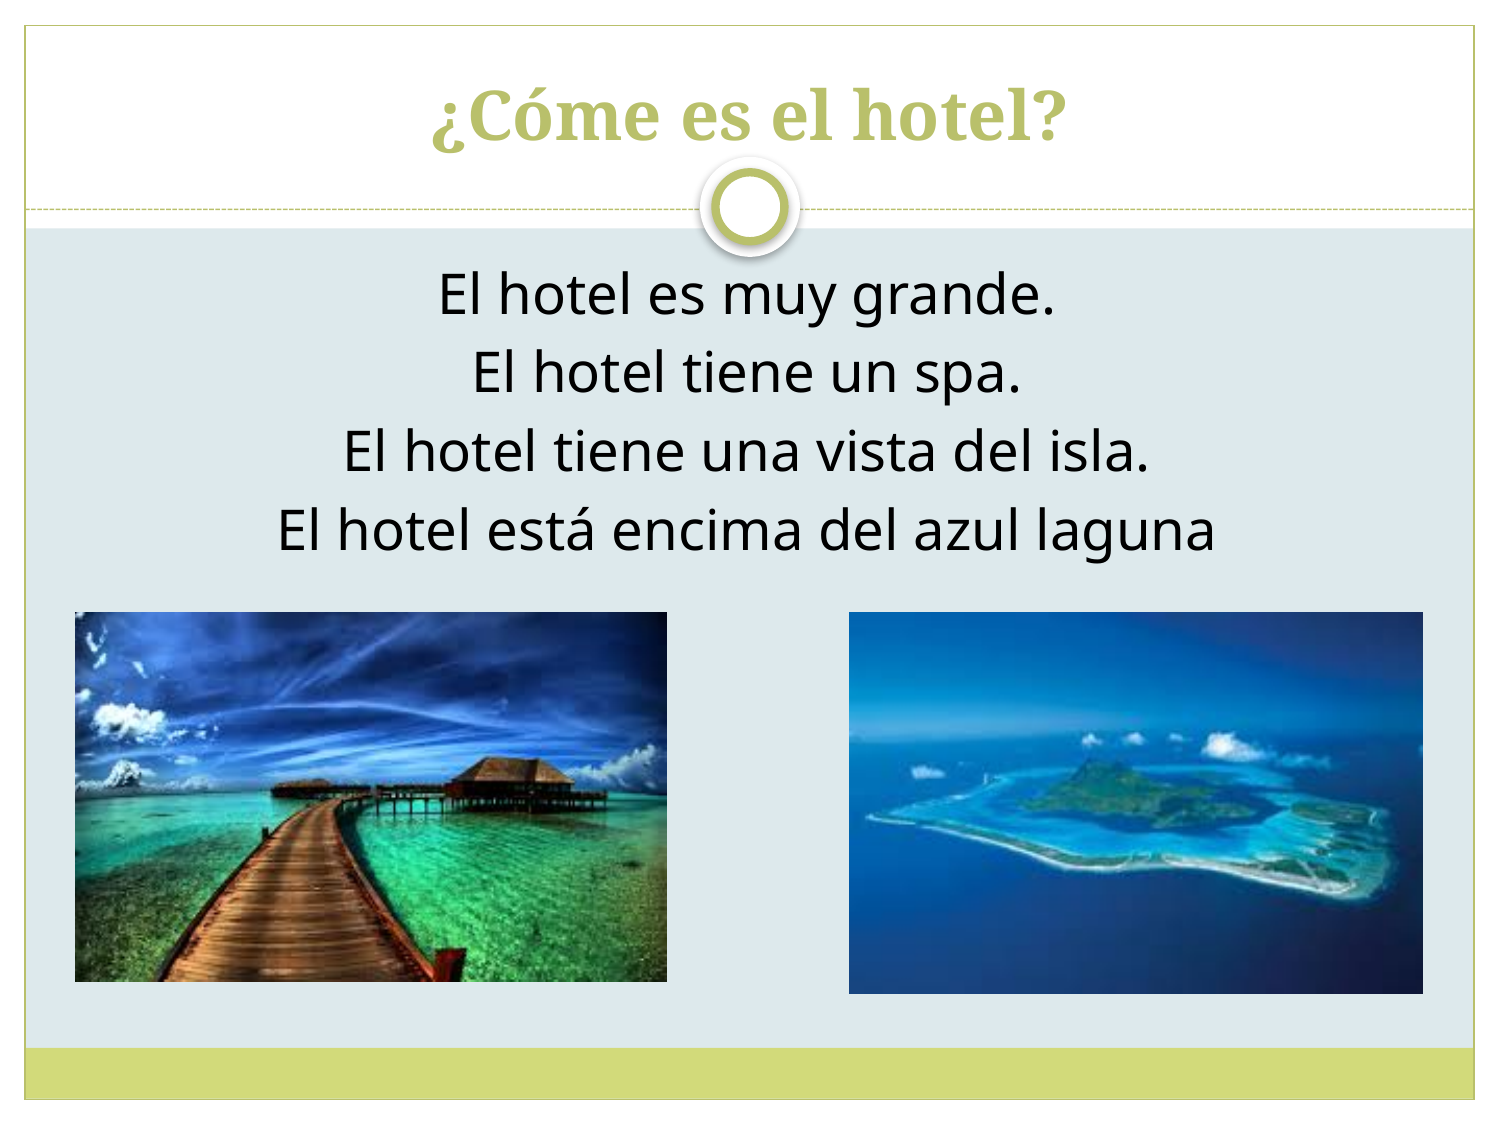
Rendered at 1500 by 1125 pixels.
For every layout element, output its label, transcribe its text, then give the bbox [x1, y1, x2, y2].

picture [849, 612, 1424, 994]
picture [74, 612, 667, 982]
list El hotel es muy grande. El hotel tiene un spa. El hotel tiene una vista del isla. El hotel está encima del azul laguna [49, 250, 1445, 1001]
title ¿Cóme es el hotel? [49, 37, 1450, 162]
